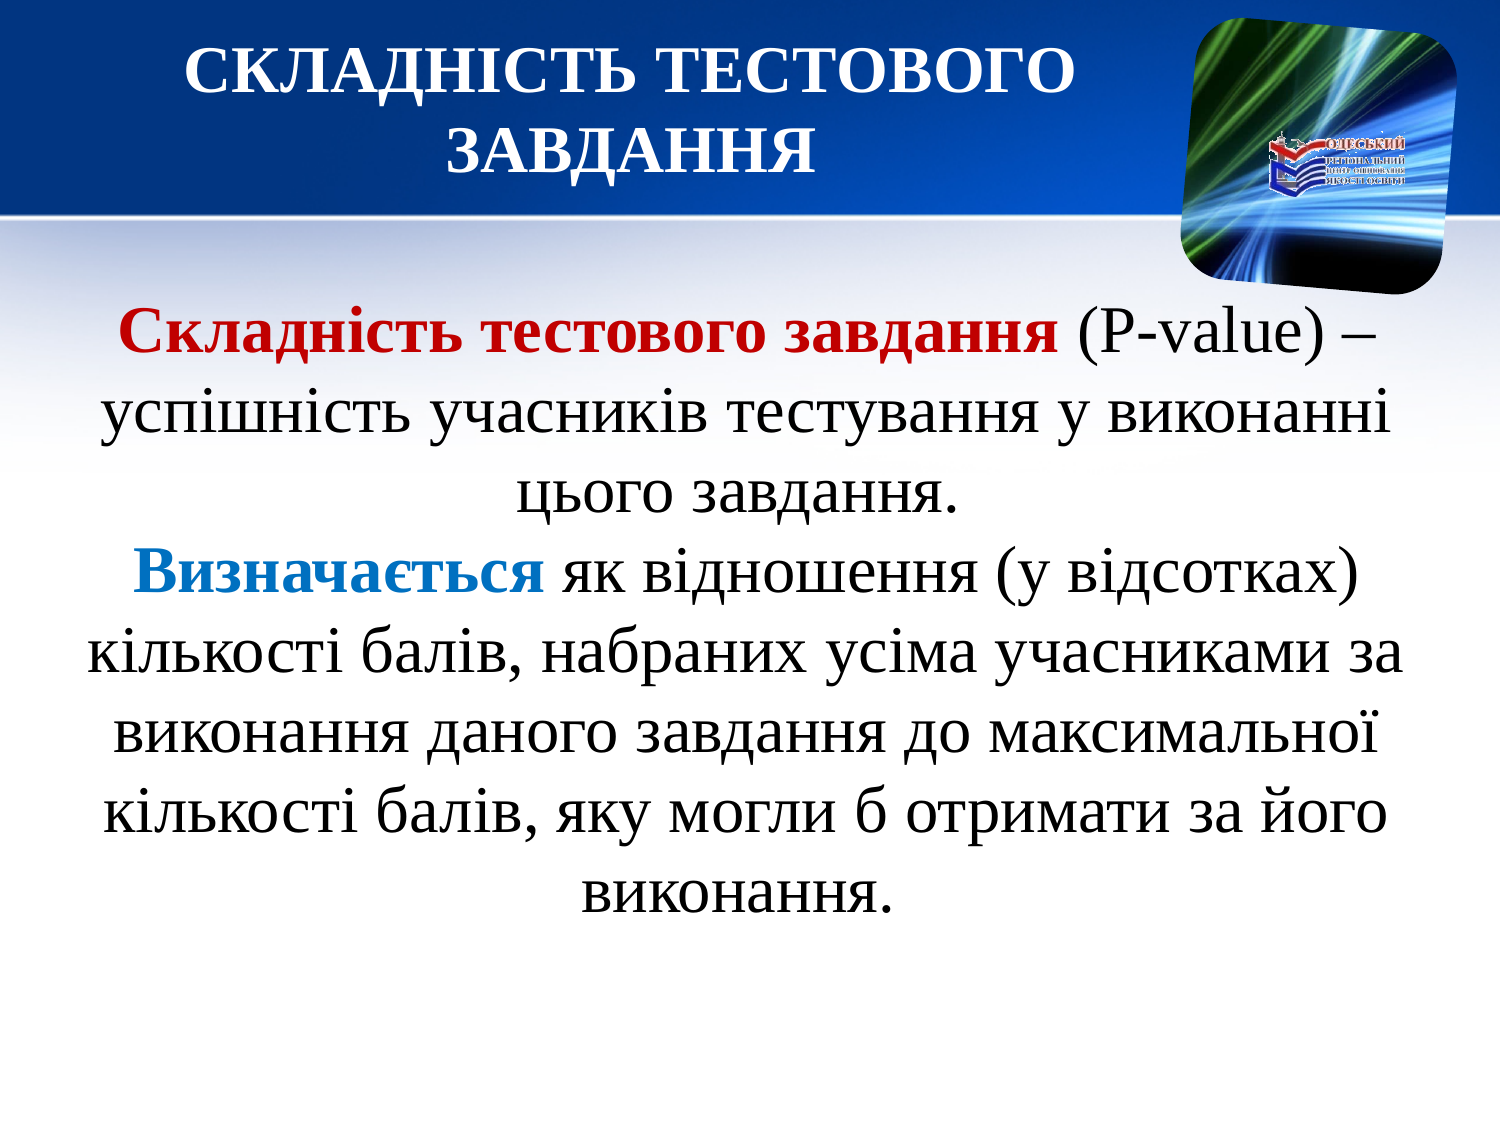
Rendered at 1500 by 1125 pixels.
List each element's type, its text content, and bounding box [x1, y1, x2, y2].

title СКЛАДНІСТЬ ТЕСТОВОГО ЗАВДАННЯ [37, 12, 1225, 200]
text_box Складність тестового завдання (P-value) – успішність учасників тестування у виконанні цього завдання. Визначається як відношення (у відсотках) кількості балів, набраних усіма учасниками за виконання даного завдання до максимальної кількості балів, яку могли б отримати за його виконання. [17, 278, 1477, 934]
picture [0, 0, 1500, 1125]
